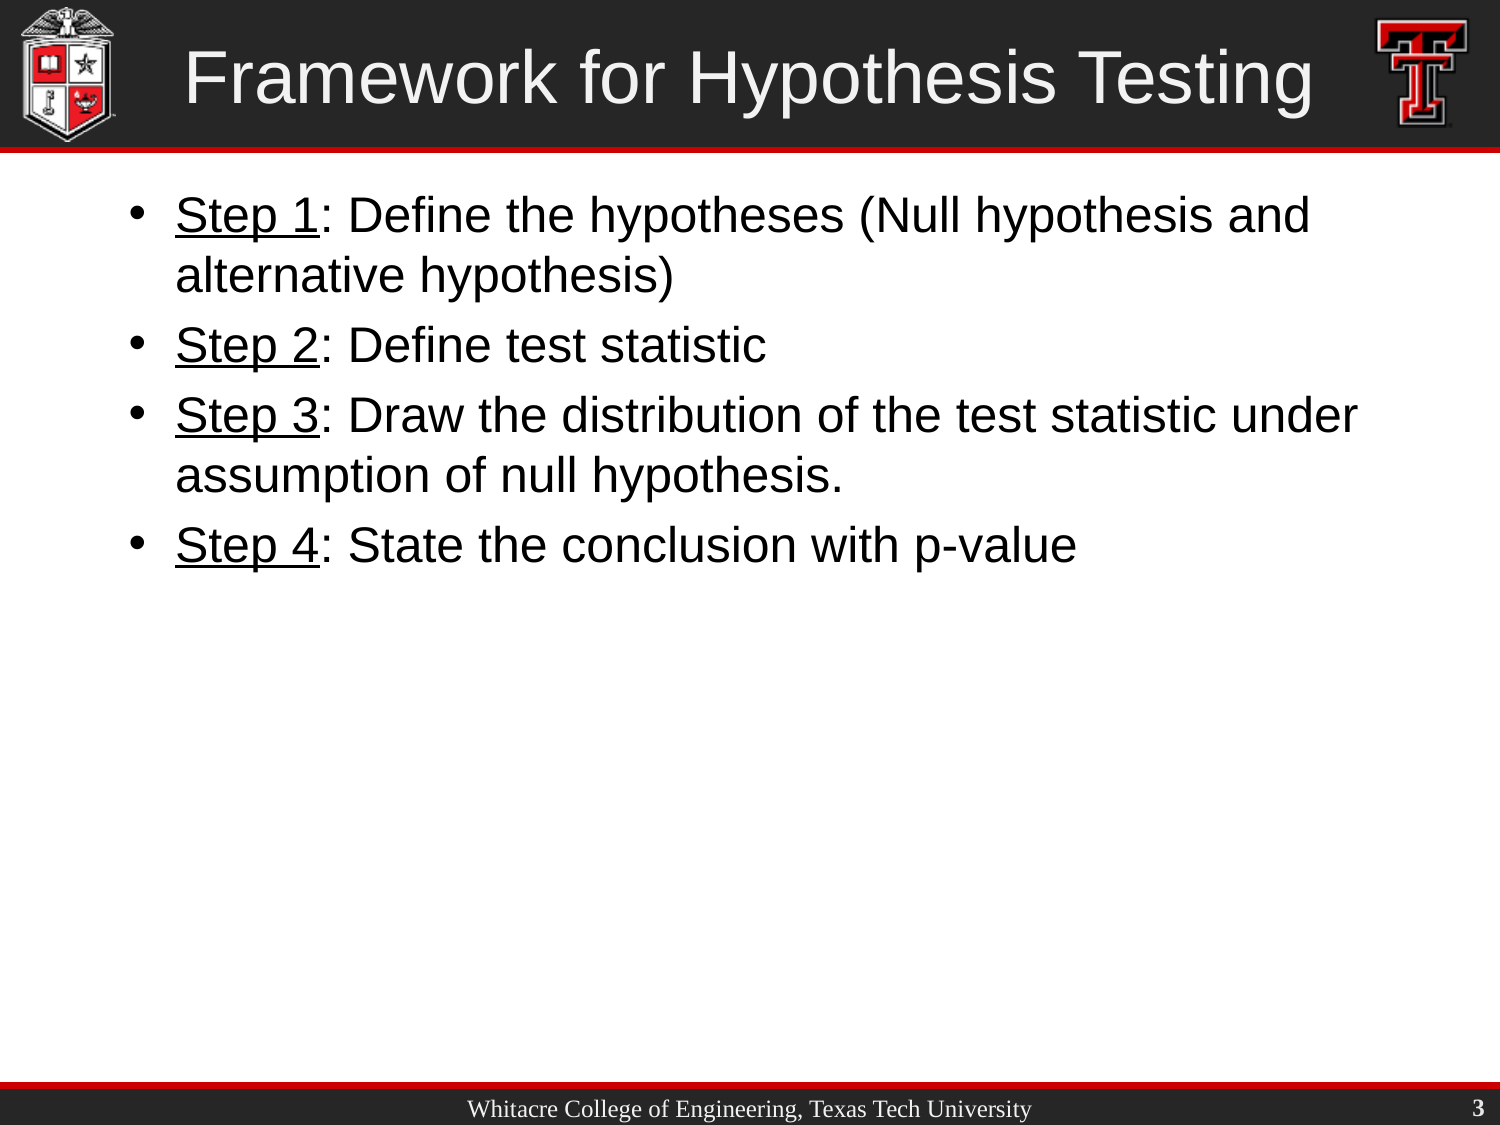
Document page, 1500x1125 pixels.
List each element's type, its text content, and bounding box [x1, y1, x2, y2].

title Framework for Hypothesis Testing [151, 6, 1349, 141]
slide_number 3 [1392, 1086, 1500, 1125]
list Step 1: Define the hypotheses (Null hypothesis and alternative hypothesis) Step 2: Define test statistic Step 3: Draw the distribution of the test statistic under assumption of null hypothesis. Step 4: State the conclusion with p-value [113, 174, 1431, 1075]
picture [1373, 14, 1472, 128]
picture [21, 7, 116, 142]
